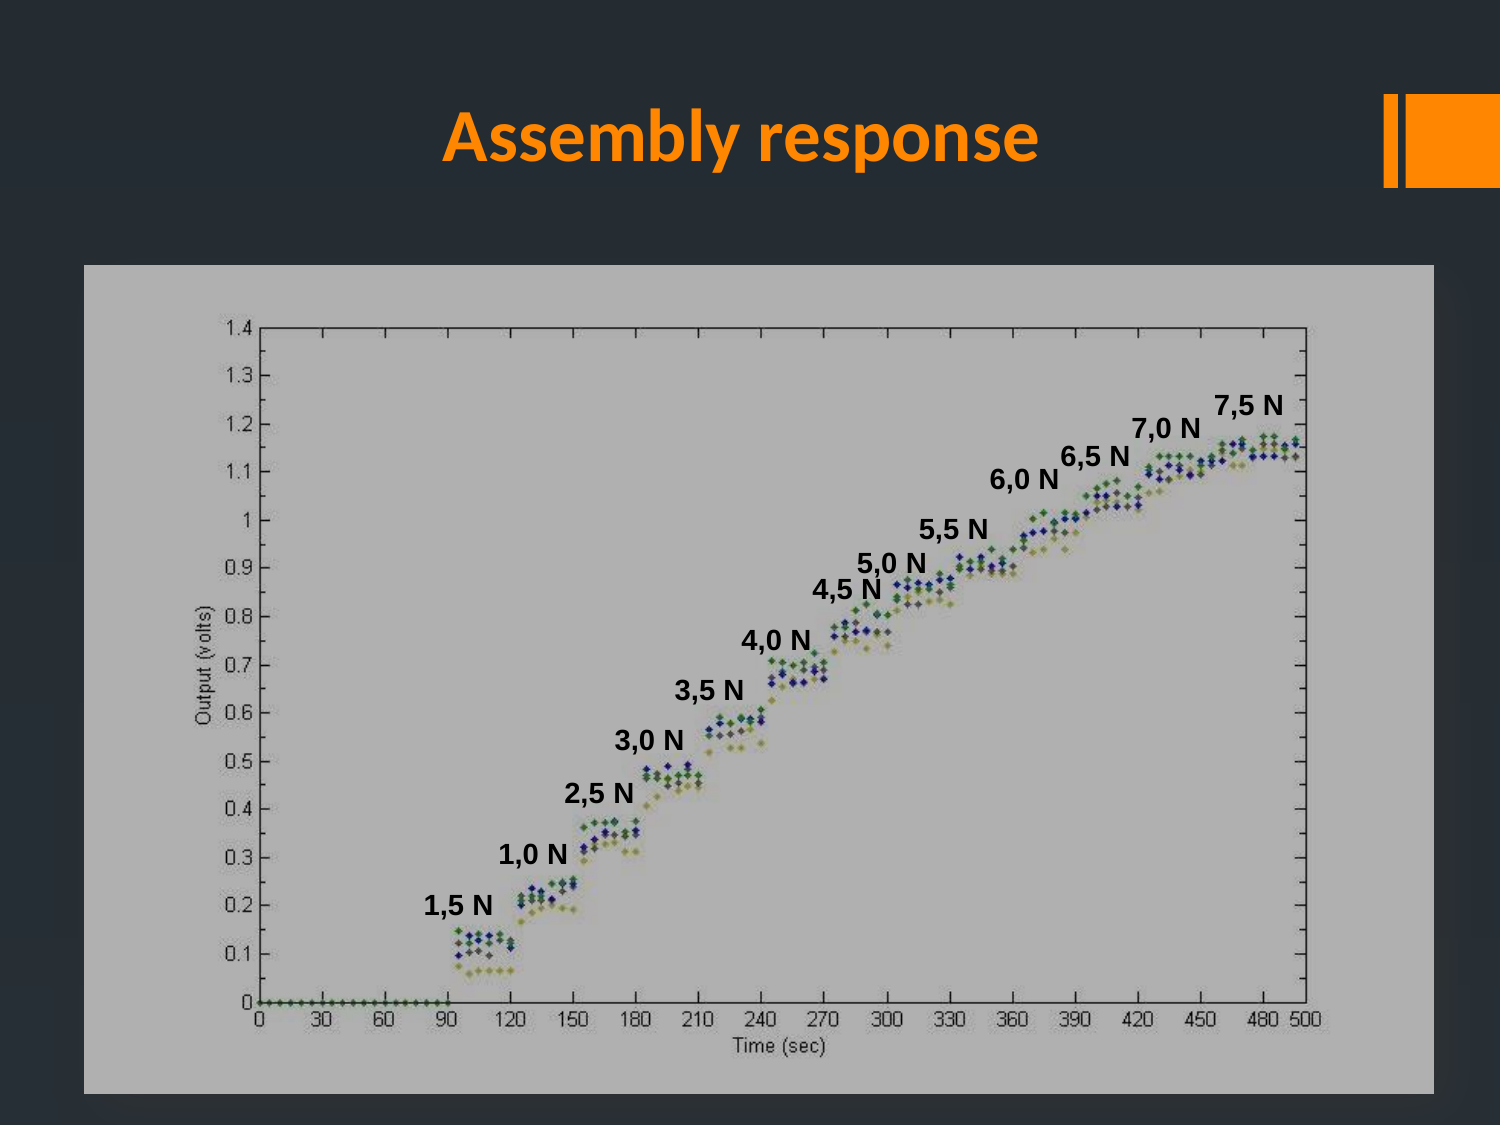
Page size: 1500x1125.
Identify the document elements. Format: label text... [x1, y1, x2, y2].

picture [83, 264, 1434, 1095]
subtitle [17, 219, 1500, 1059]
title Assembly response [41, 66, 1442, 185]
